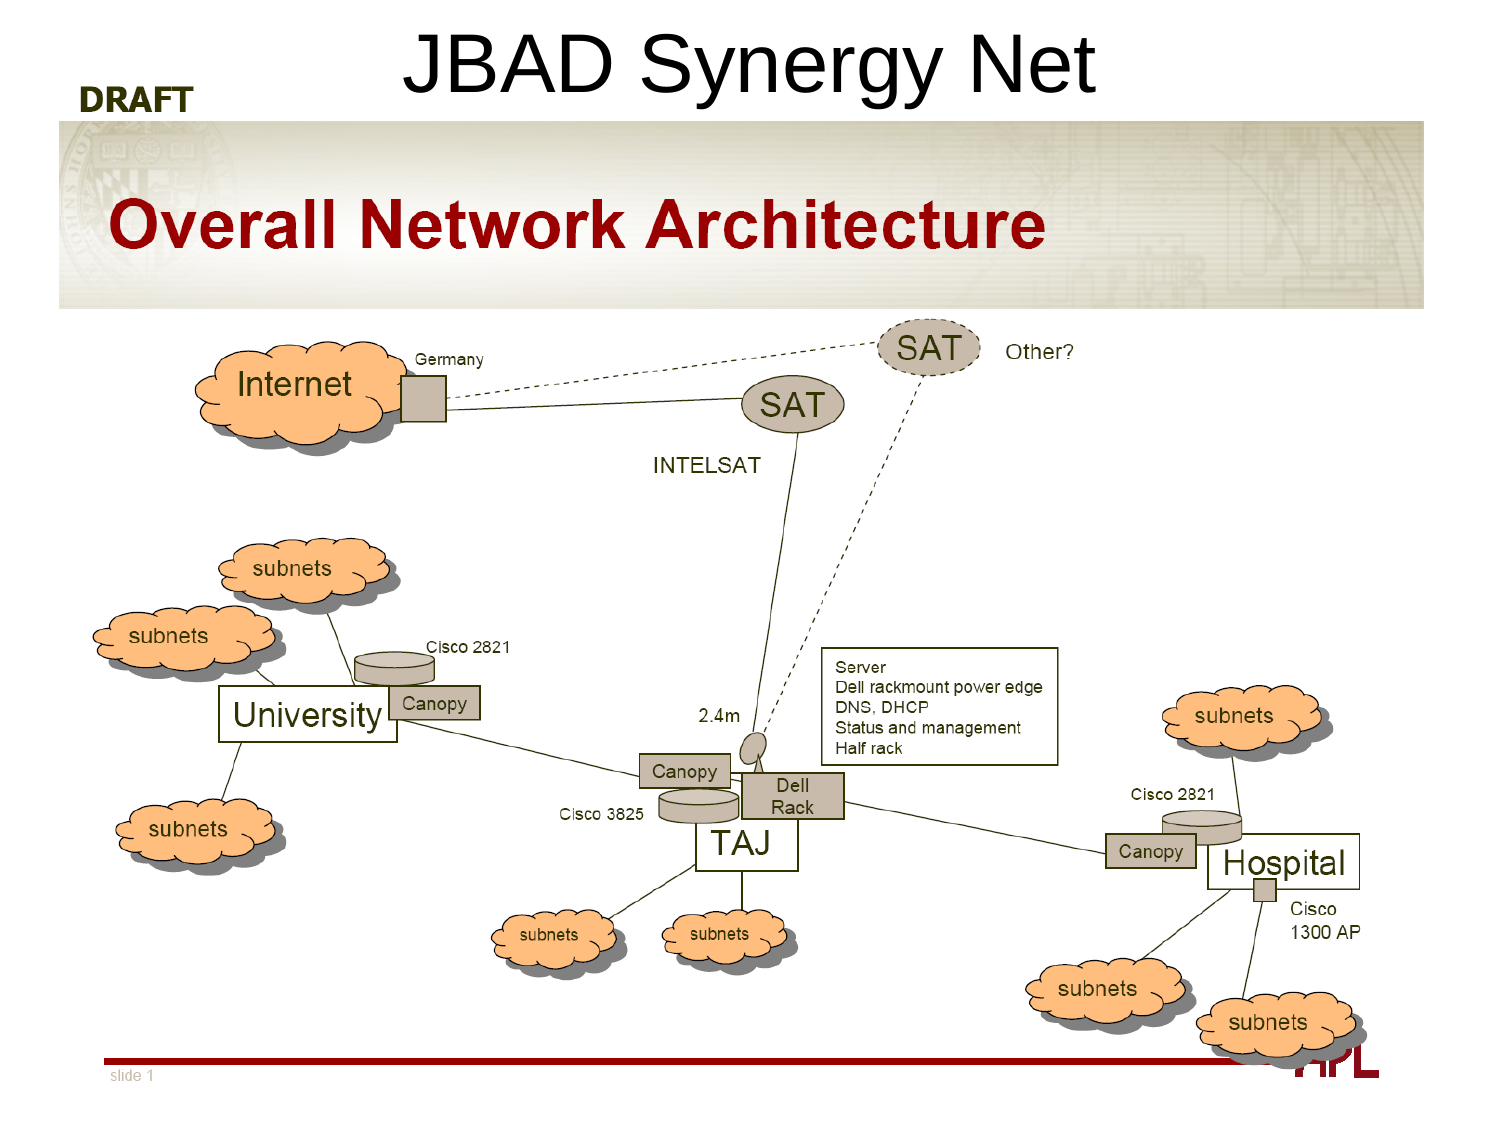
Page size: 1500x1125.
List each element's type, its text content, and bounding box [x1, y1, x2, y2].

title JBAD Synergy Net [74, 0, 1426, 73]
picture [37, 74, 1451, 1120]
